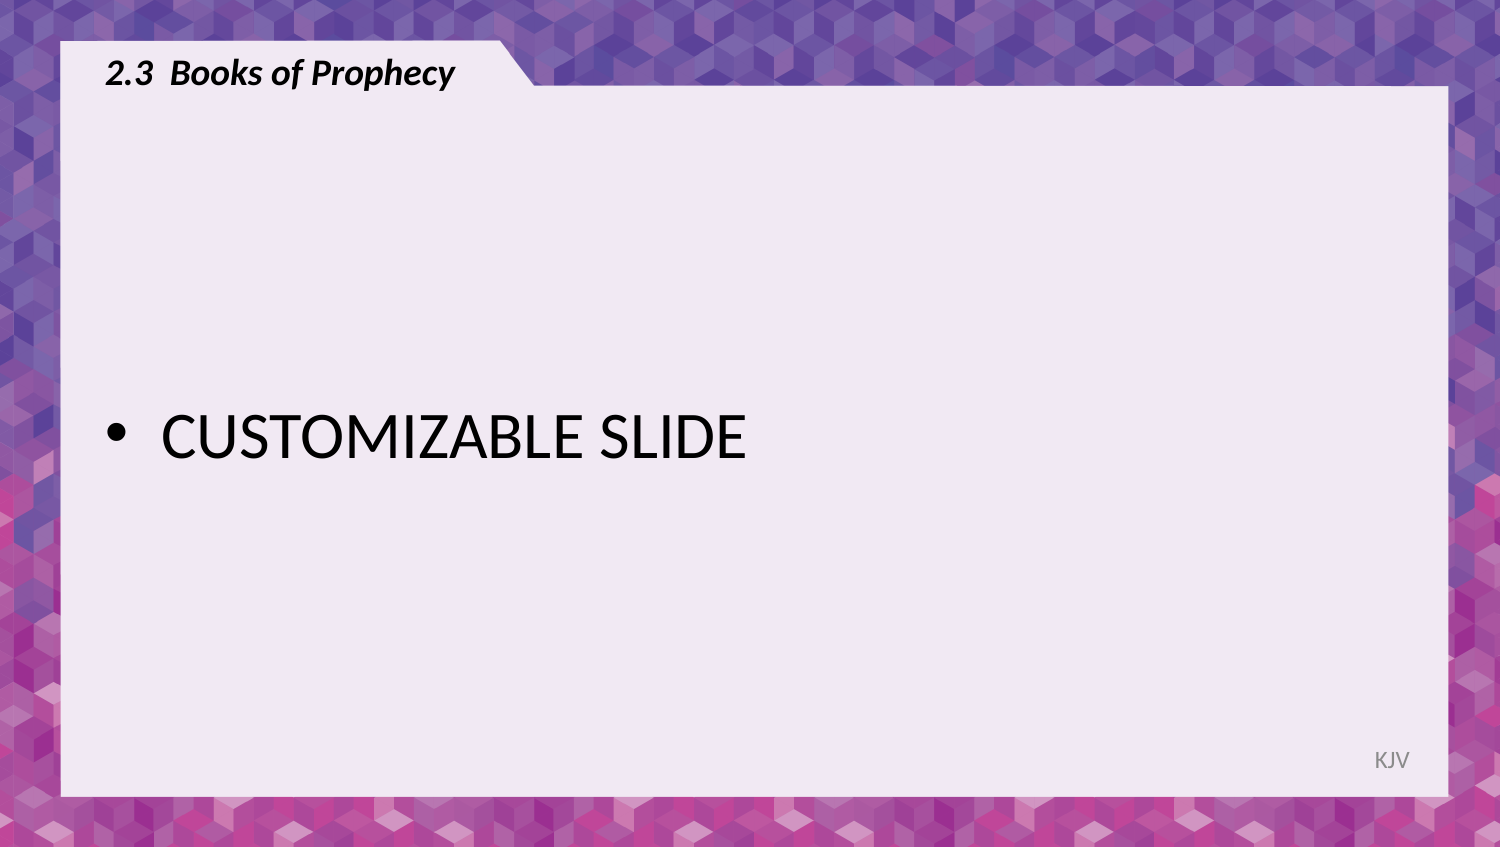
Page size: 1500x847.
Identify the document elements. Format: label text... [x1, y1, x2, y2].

title 2.3 Books of Prophecy [89, 33, 1420, 108]
list CUSTOMIZABLE SLIDE [89, 141, 1403, 722]
footer KJV [950, 736, 1425, 782]
picture [0, 0, 1500, 847]
